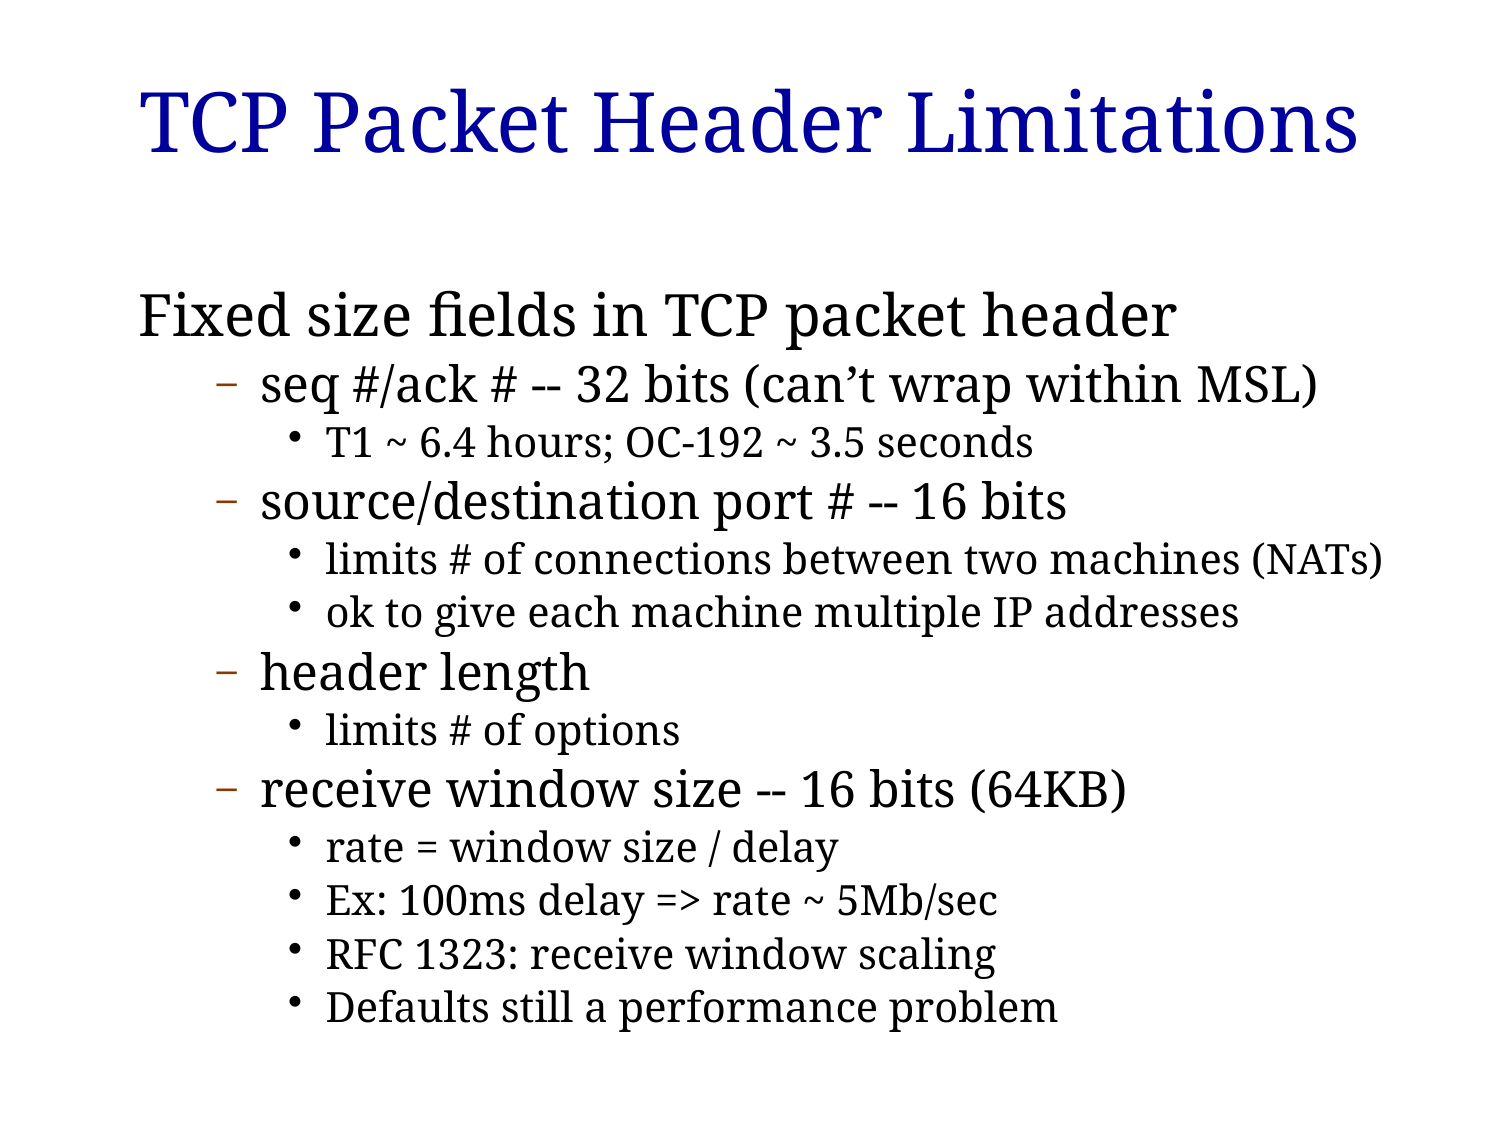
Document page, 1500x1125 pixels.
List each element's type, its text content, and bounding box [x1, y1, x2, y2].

list Fixed size fields in TCP packet header seq #/ack # -- 32 bits (can’t wrap within MSL) T1 ~ 6.4 hours; OC-192 ~ 3.5 seconds source/destination port # -- 16 bits limits # of connections between two machines (NATs) ok to give each machine multiple IP addresses header length limits # of options receive window size -- 16 bits (64KB) rate = window size / delay Ex: 100ms delay => rate ~ 5Mb/sec RFC 1323: receive window scaling Defaults still a performance problem [122, 278, 1411, 954]
title TCP Packet Header Limitations [74, 47, 1426, 191]
